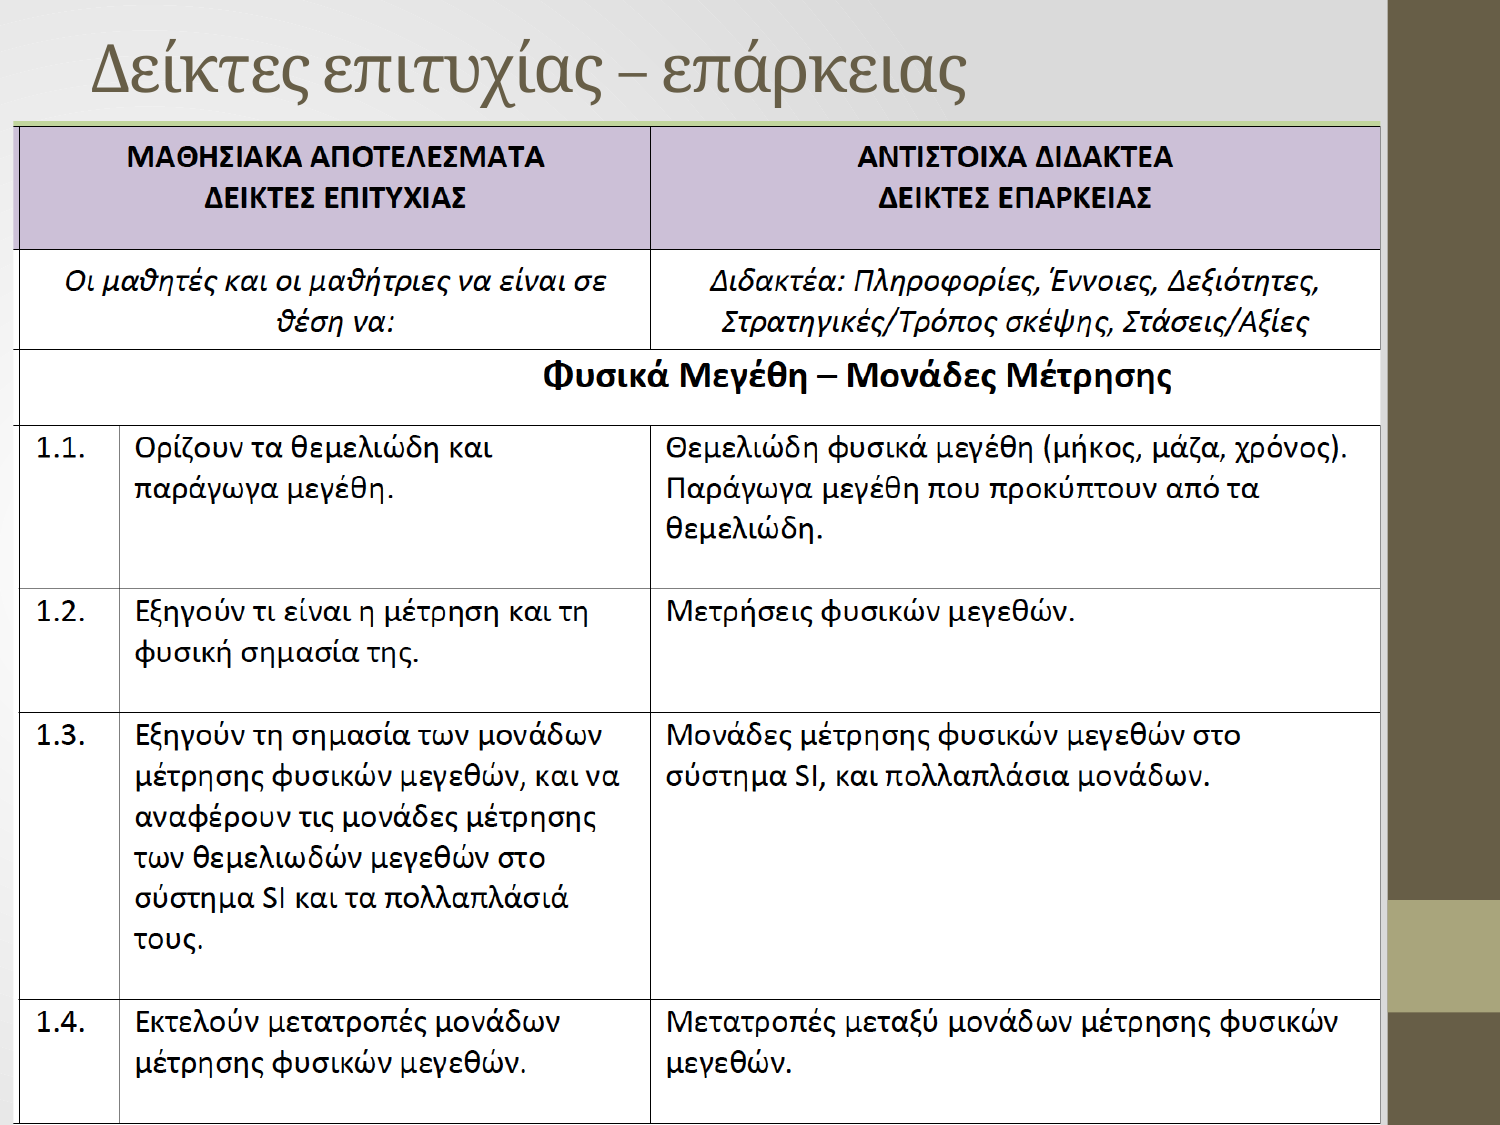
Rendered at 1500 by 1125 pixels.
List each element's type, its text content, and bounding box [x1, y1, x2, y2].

picture [12, 120, 1381, 1125]
title Δείκτες επιτυχίας – επάρκειας [75, 0, 1325, 113]
